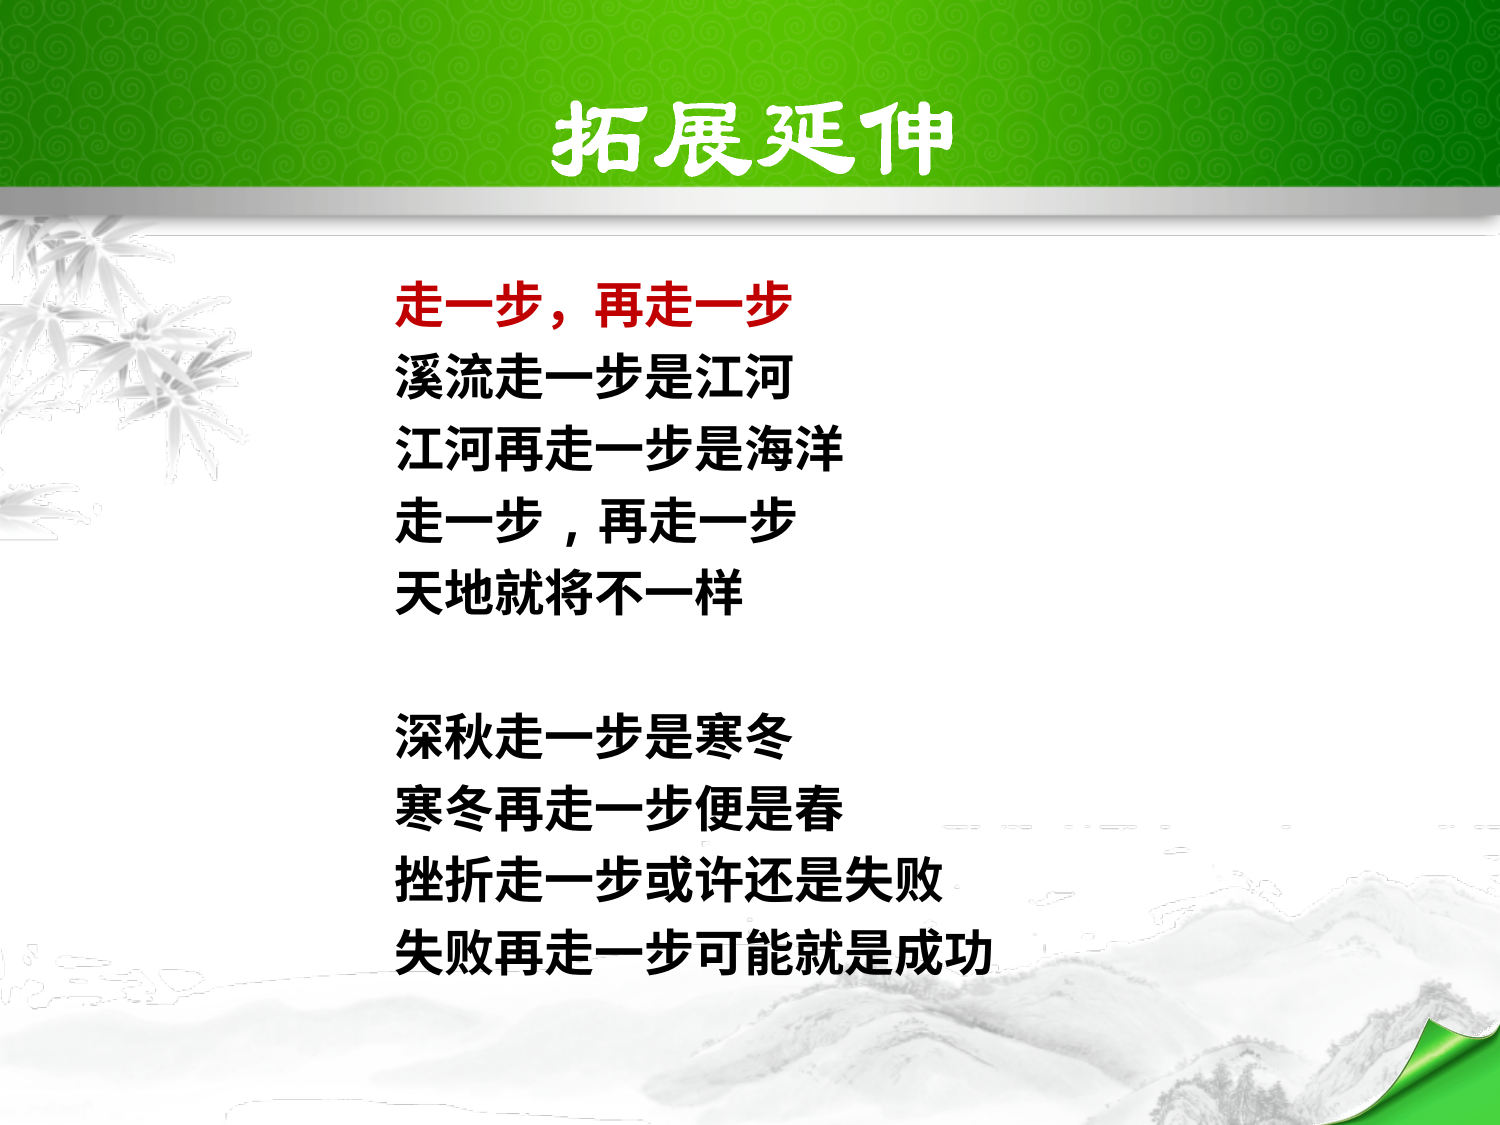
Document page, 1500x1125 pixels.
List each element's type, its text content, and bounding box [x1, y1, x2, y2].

picture [0, 0, 1500, 570]
text_box 走一步，再走一步 溪流走一步是江河 江河再走一步是海洋 走一步,再走一步 天地就将不一样 深秋走一步是寒冬 寒冬再走一步便是春 挫折走一步或许还是失败 失败再走一步可能就是成功 [379, 578, 1500, 778]
picture [0, 779, 1500, 1125]
